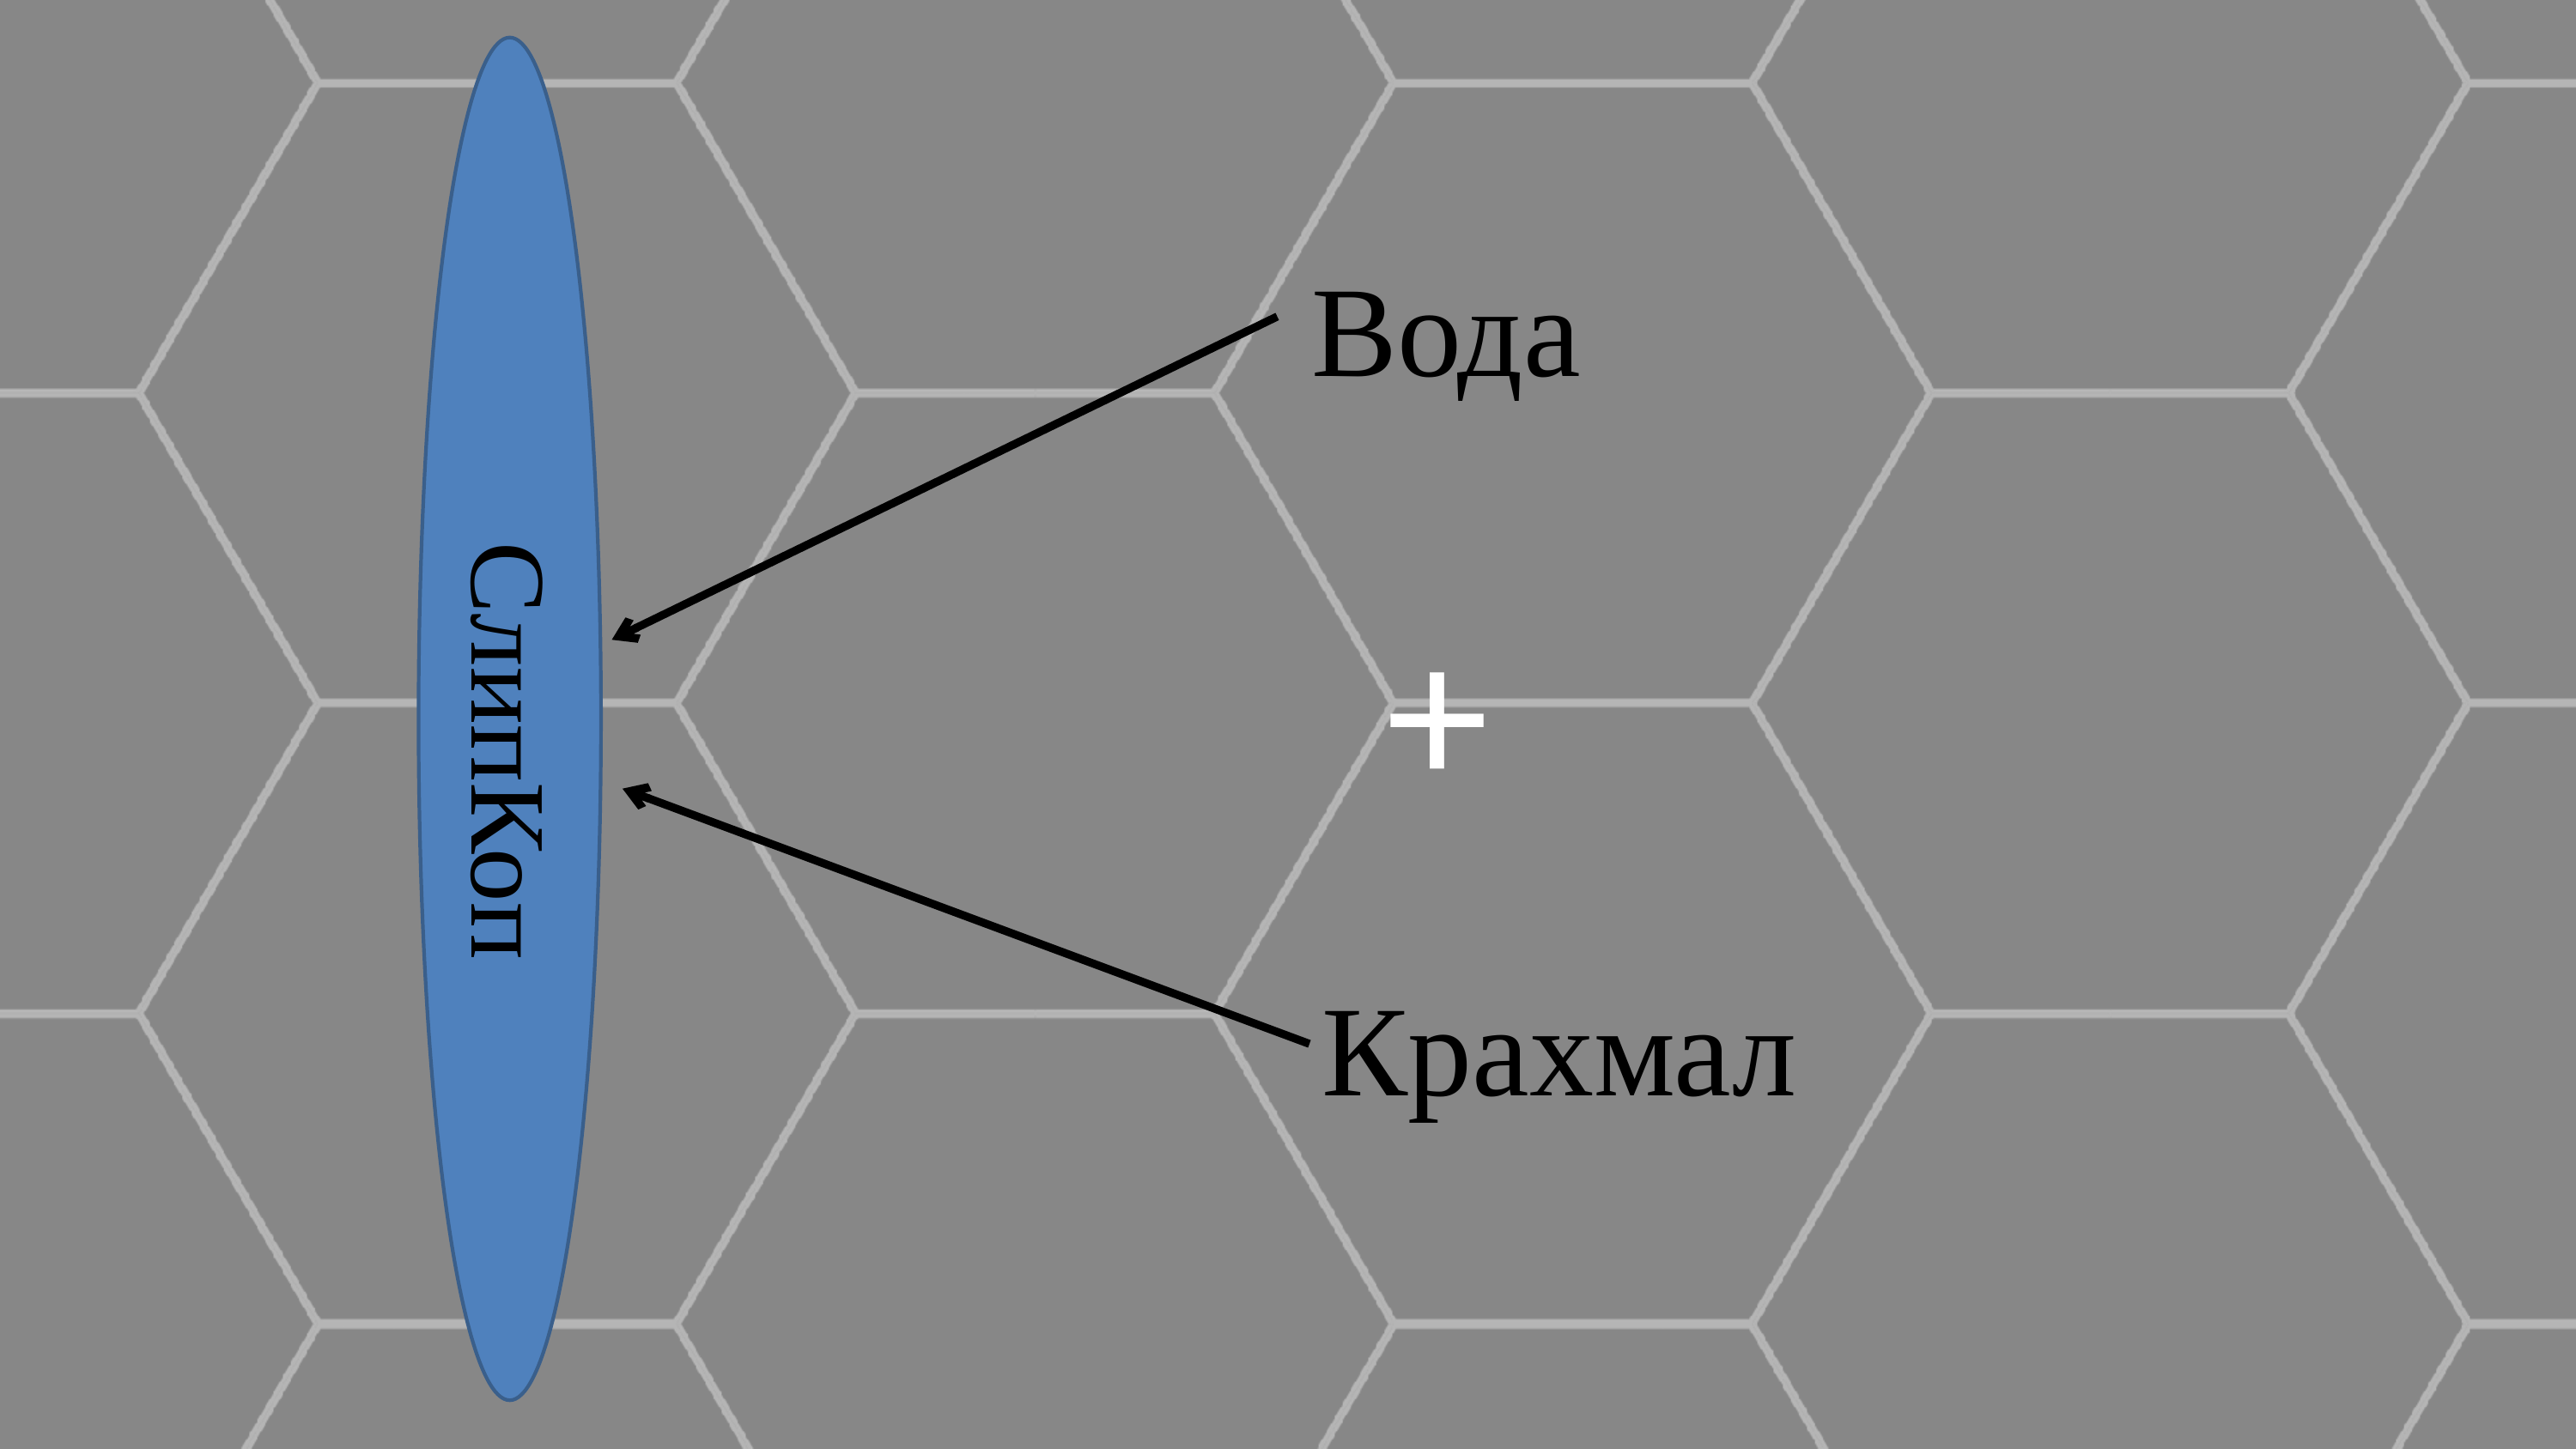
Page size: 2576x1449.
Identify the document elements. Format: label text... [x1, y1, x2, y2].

text_box + [1373, 573, 2115, 834]
text_box [586, 320, 604, 1118]
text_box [611, 316, 1278, 640]
text_box СлипКоп [428, 294, 586, 1208]
picture [0, 0, 2576, 1449]
text_box [416, 385, 428, 1053]
text_box [436, 35, 583, 294]
text_box Крахмал [1309, 960, 2447, 1128]
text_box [622, 788, 1310, 1046]
text_box [444, 1208, 575, 1403]
text_box Вода [1298, 241, 2437, 409]
